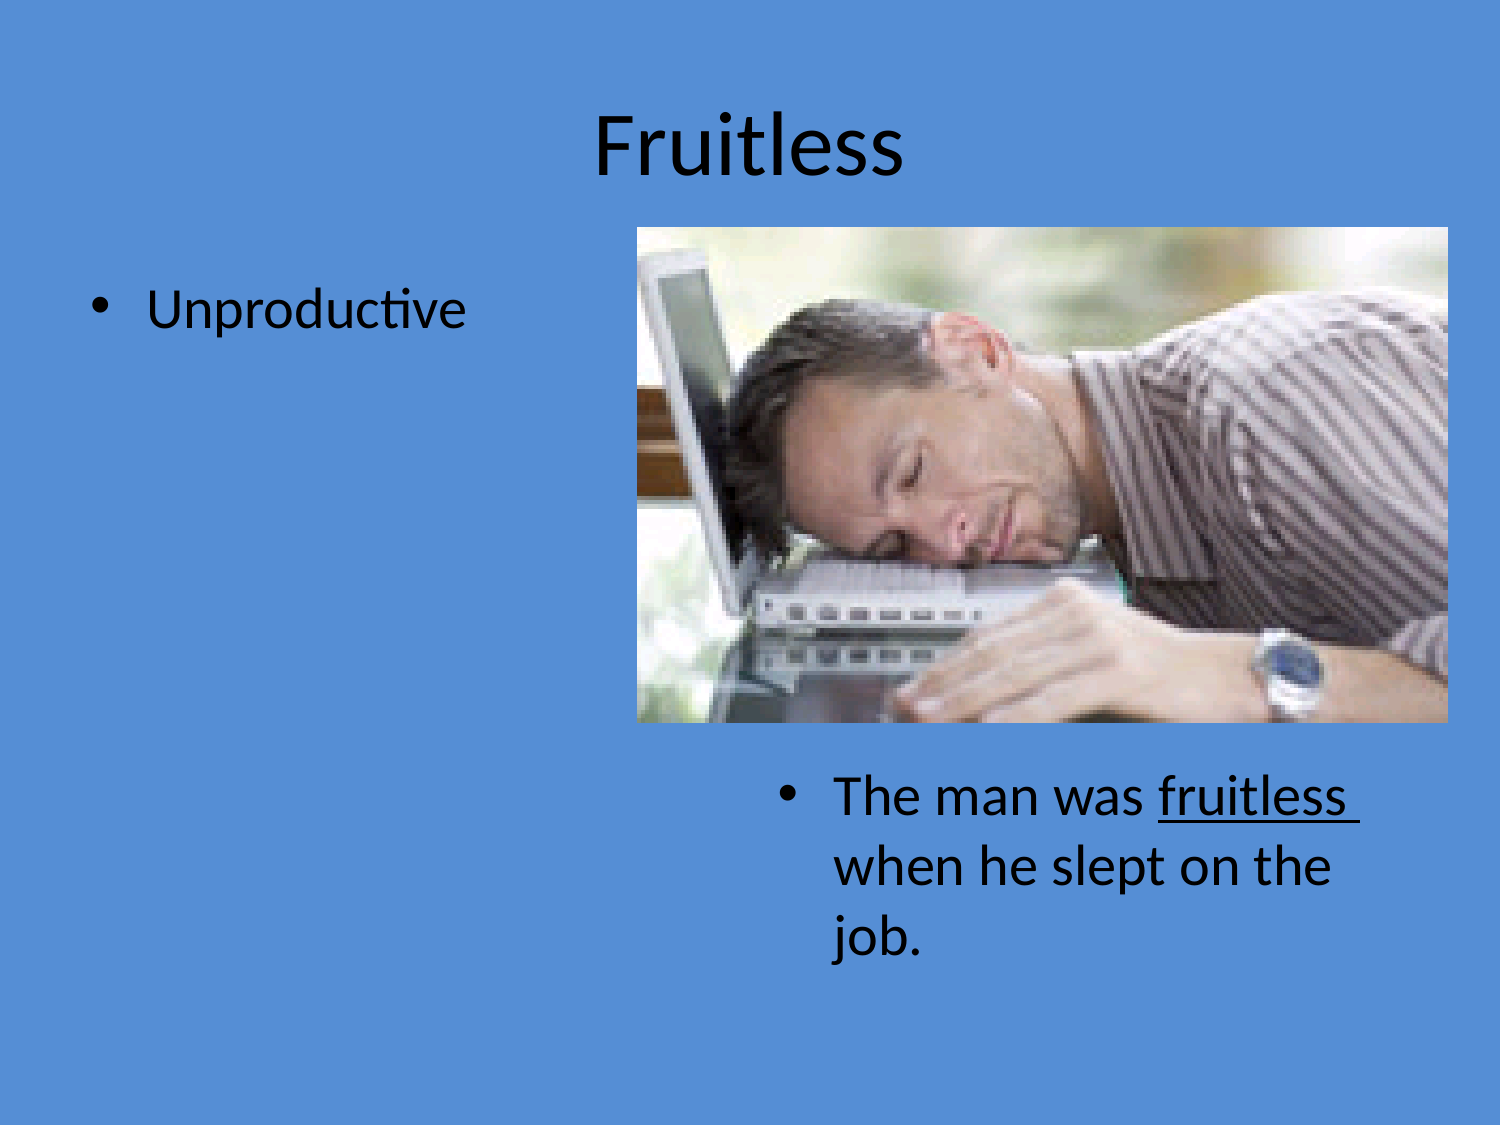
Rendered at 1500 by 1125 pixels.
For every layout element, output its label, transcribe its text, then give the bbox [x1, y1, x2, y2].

title Fruitless [75, 45, 1425, 233]
list Unproductive [75, 262, 738, 1005]
list The man was fruitless when he slept on the job. [762, 750, 1425, 1005]
picture [637, 227, 1449, 723]
